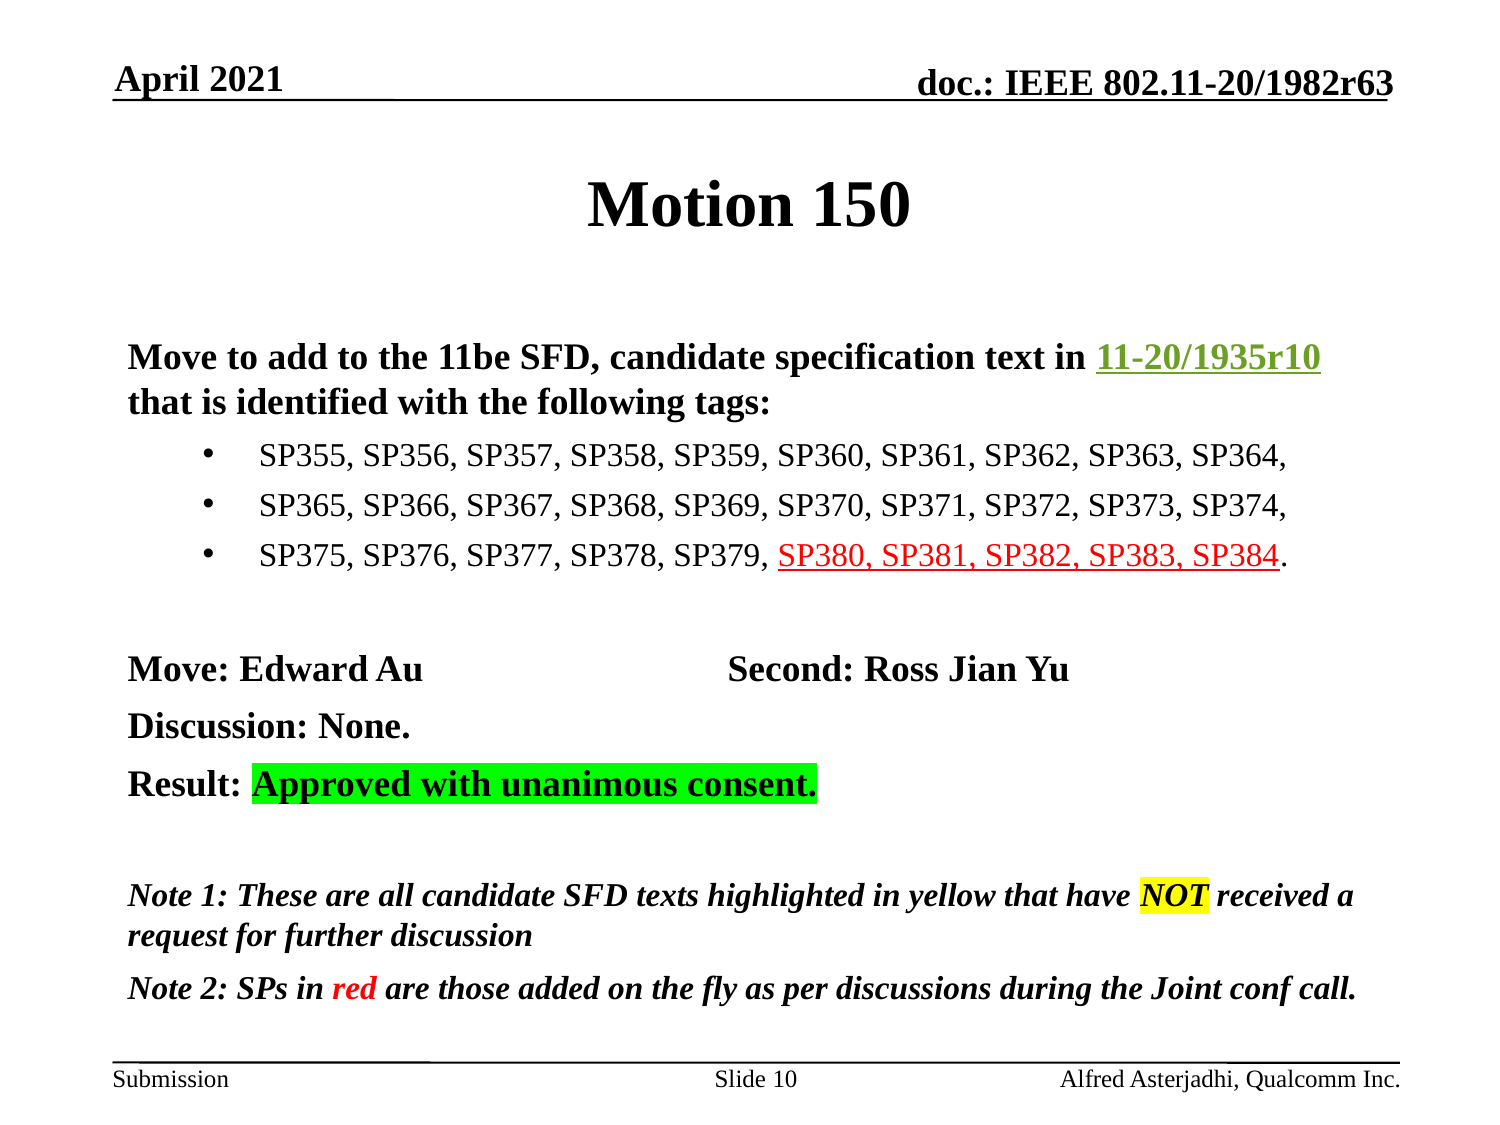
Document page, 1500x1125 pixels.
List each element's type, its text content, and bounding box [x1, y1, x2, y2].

footer Alfred Asterjadhi, Qualcomm Inc. [878, 1061, 1402, 1093]
title Motion 150 [112, 112, 1388, 288]
slide_number Slide 10 [712, 1061, 800, 1123]
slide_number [114, 54, 423, 100]
list Move to add to the 11be SFD, candidate specification text in 11-20/1935r10 that is identified with the following tags: SP355, SP356, SP357, SP358, SP359, SP360, SP361, SP362, SP363, SP364, SP365, SP366, SP367, SP368, SP369, SP370, SP371, SP372, SP373, SP374, SP375, SP376, SP377, SP378, SP379, SP380, SP381, SP382, SP383, SP384. Move: Edward Au Second: Ross Jian Yu Discussion: None. Result: Approved with unanimous consent. Note 1: These are all candidate SFD texts highlighted in yellow that have NOT received a request for further discussion Note 2: SPs in red are those added on the fly as per discussions during the Joint conf call. [112, 324, 1388, 1051]
